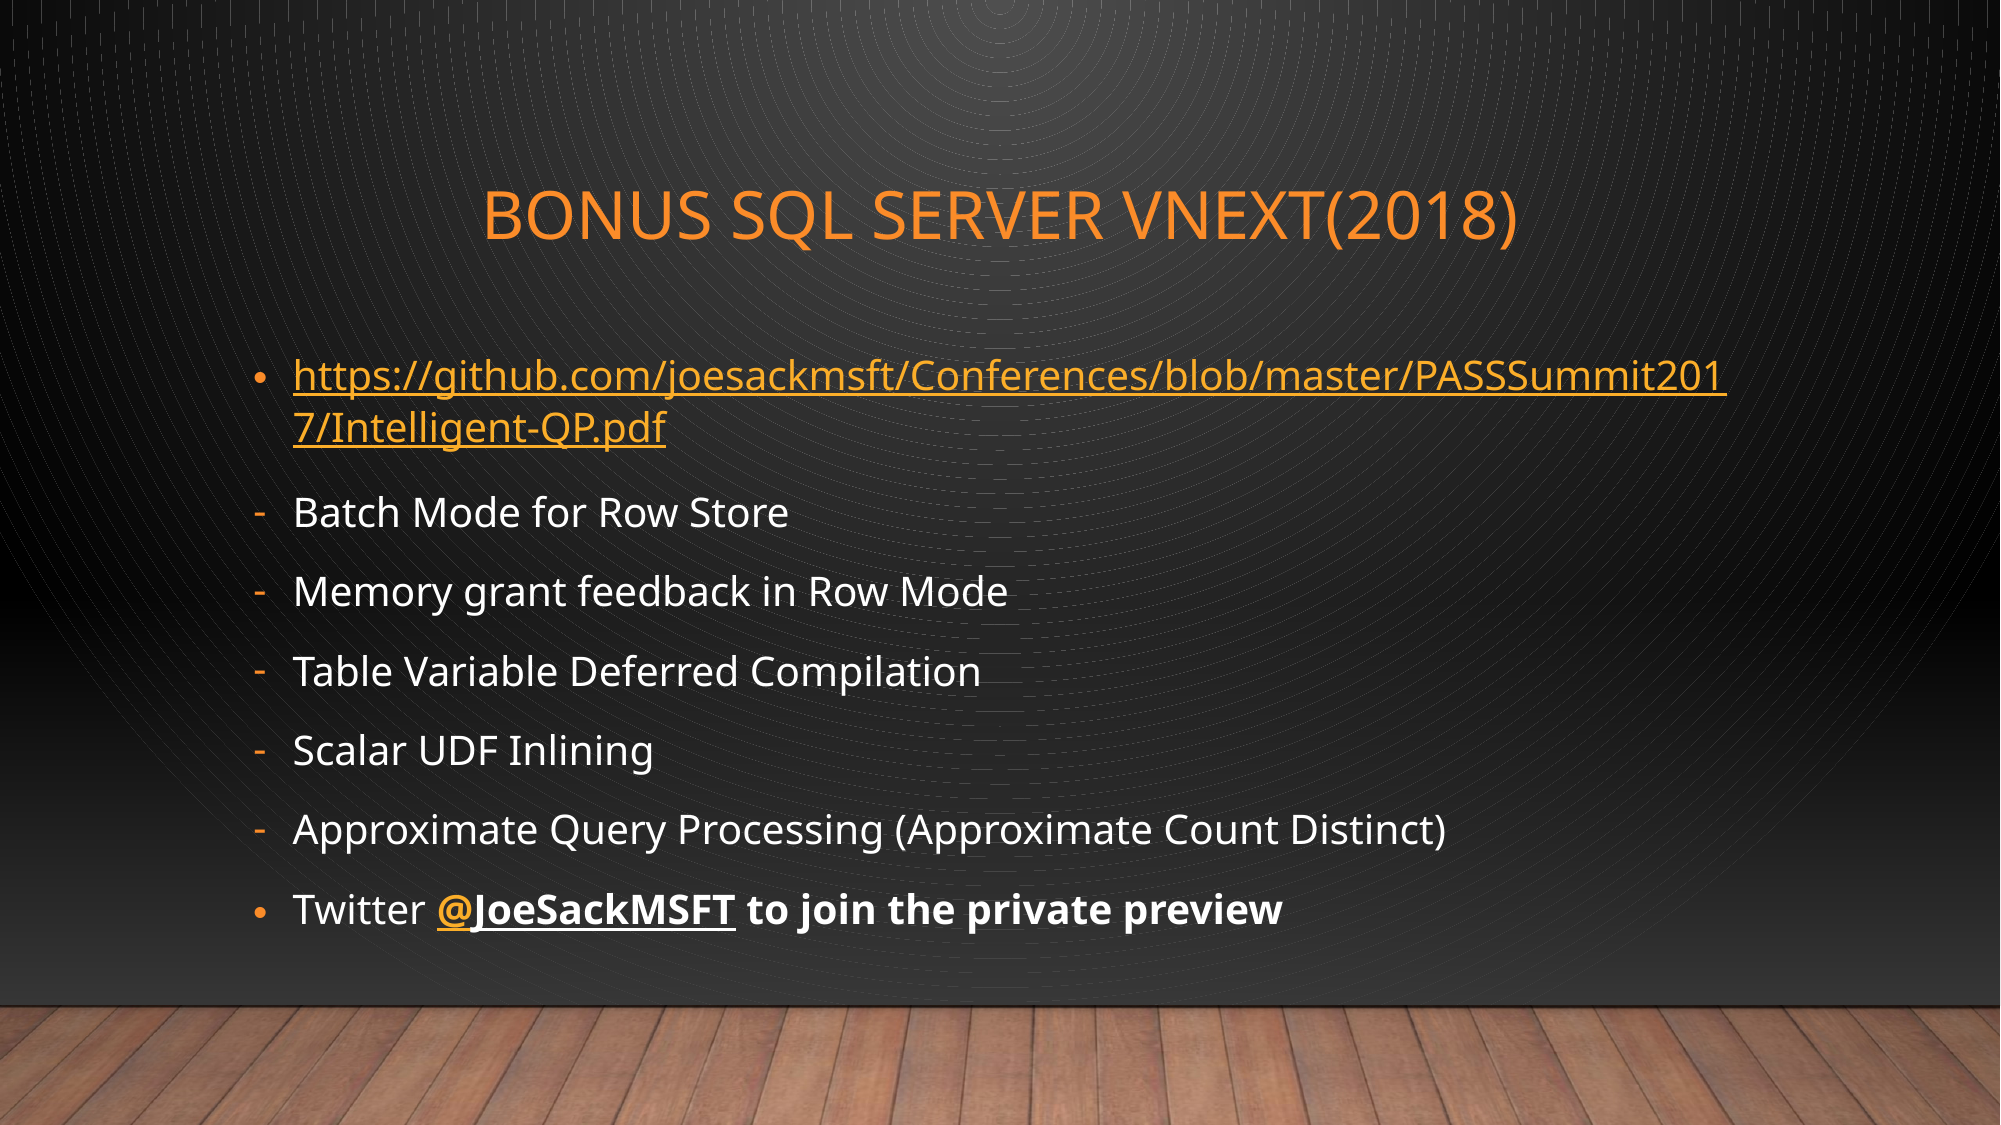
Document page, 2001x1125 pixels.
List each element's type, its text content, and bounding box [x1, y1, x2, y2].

list https://github.com/joesackmsft/Conferences/blob/master/PASSSummit2017/Intelligent-QP.pdf Batch Mode for Row Store Memory grant feedback in Row Mode Table Variable Deferred Compilation Scalar UDF Inlining Approximate Query Processing (Approximate Count Distinct) Twitter @JoeSackMSFT to join the private preview [238, 330, 1763, 897]
title BONUS SQL SERVER vNext(2018) [238, 131, 1763, 305]
picture [0, 1005, 2000, 1125]
